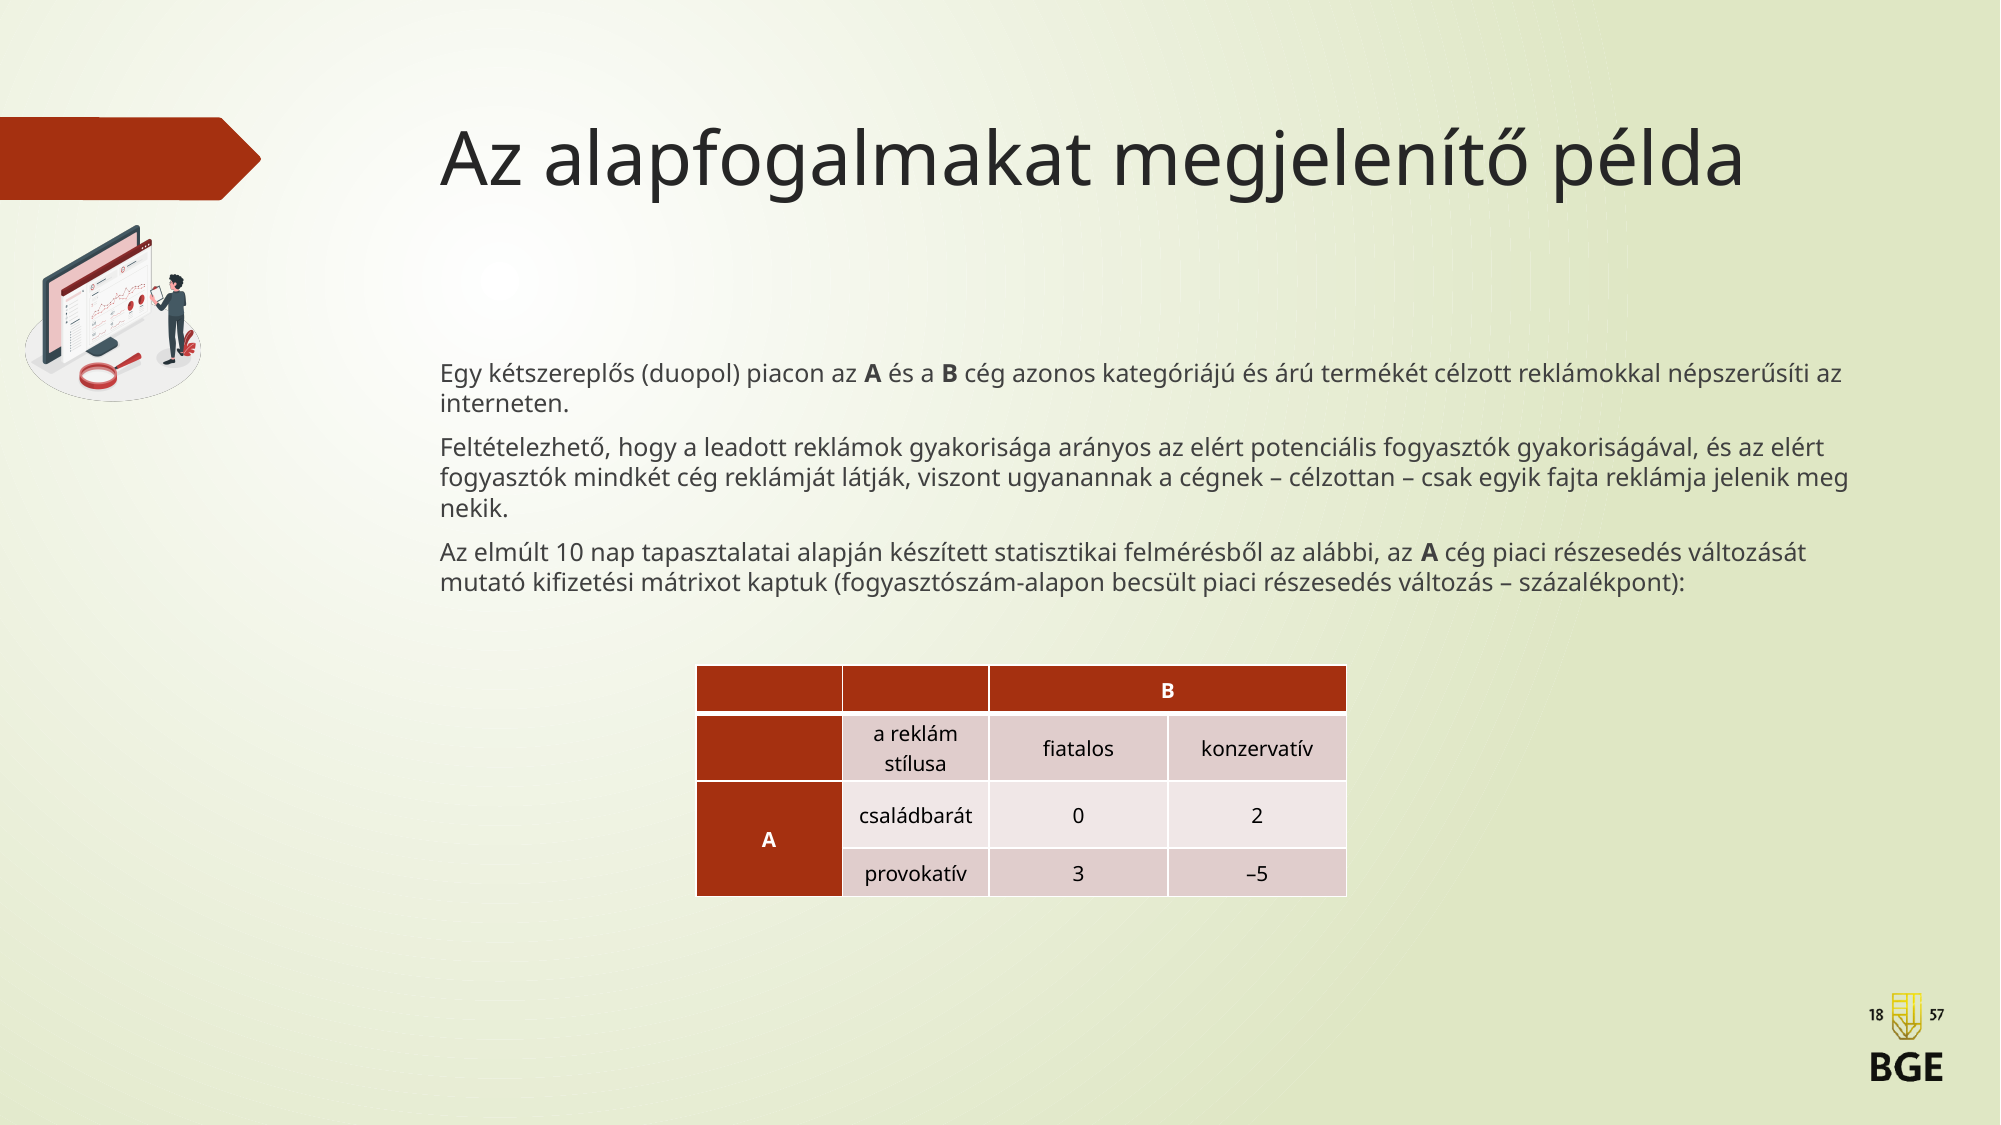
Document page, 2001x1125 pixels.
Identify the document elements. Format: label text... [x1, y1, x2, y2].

table_cell fiatalos [990, 716, 1167, 780]
table_cell provokatív [843, 849, 988, 896]
table_cell családbarát [843, 782, 988, 847]
table_header B [990, 666, 1346, 711]
table_cell a reklám stílusa [843, 716, 988, 780]
picture [1853, 984, 1958, 1090]
table_cell 2 [1169, 782, 1346, 847]
table_header [843, 666, 988, 711]
table_header [697, 666, 842, 711]
picture [17, 217, 208, 408]
title Az alapfogalmakat megjelenítő példa [425, 102, 1888, 313]
table_cell 3 [990, 849, 1167, 896]
table_cell –5 [1169, 849, 1346, 896]
table_cell A [697, 782, 842, 896]
table_cell [697, 716, 842, 780]
table_cell 0 [990, 782, 1167, 847]
list Egy kétszereplős (duopol) piacon az A és a B cég azonos kategóriájú és árú termékét célzott reklámokkal népszerűsíti az interneten. Feltételezhető, hogy a leadott reklámok gyakorisága arányos az elért potenciális fogyasztók gyakoriságával, és az elért fogyasztók mindkét cég reklámját látják, viszont ugyanannak a cégnek – célzottan – csak egyik fajta reklámja jelenik meg nekik. Az elmúlt 10 nap tapasztalatai alapján készített statisztikai felmérésből az alábbi, az A cég piaci részesedés változását mutató kifizetési mátrixot kaptuk (fogyasztószám-alapon becsült piaci részesedés változás – százalékpont): [424, 350, 1888, 628]
table_cell konzervatív [1169, 716, 1346, 780]
